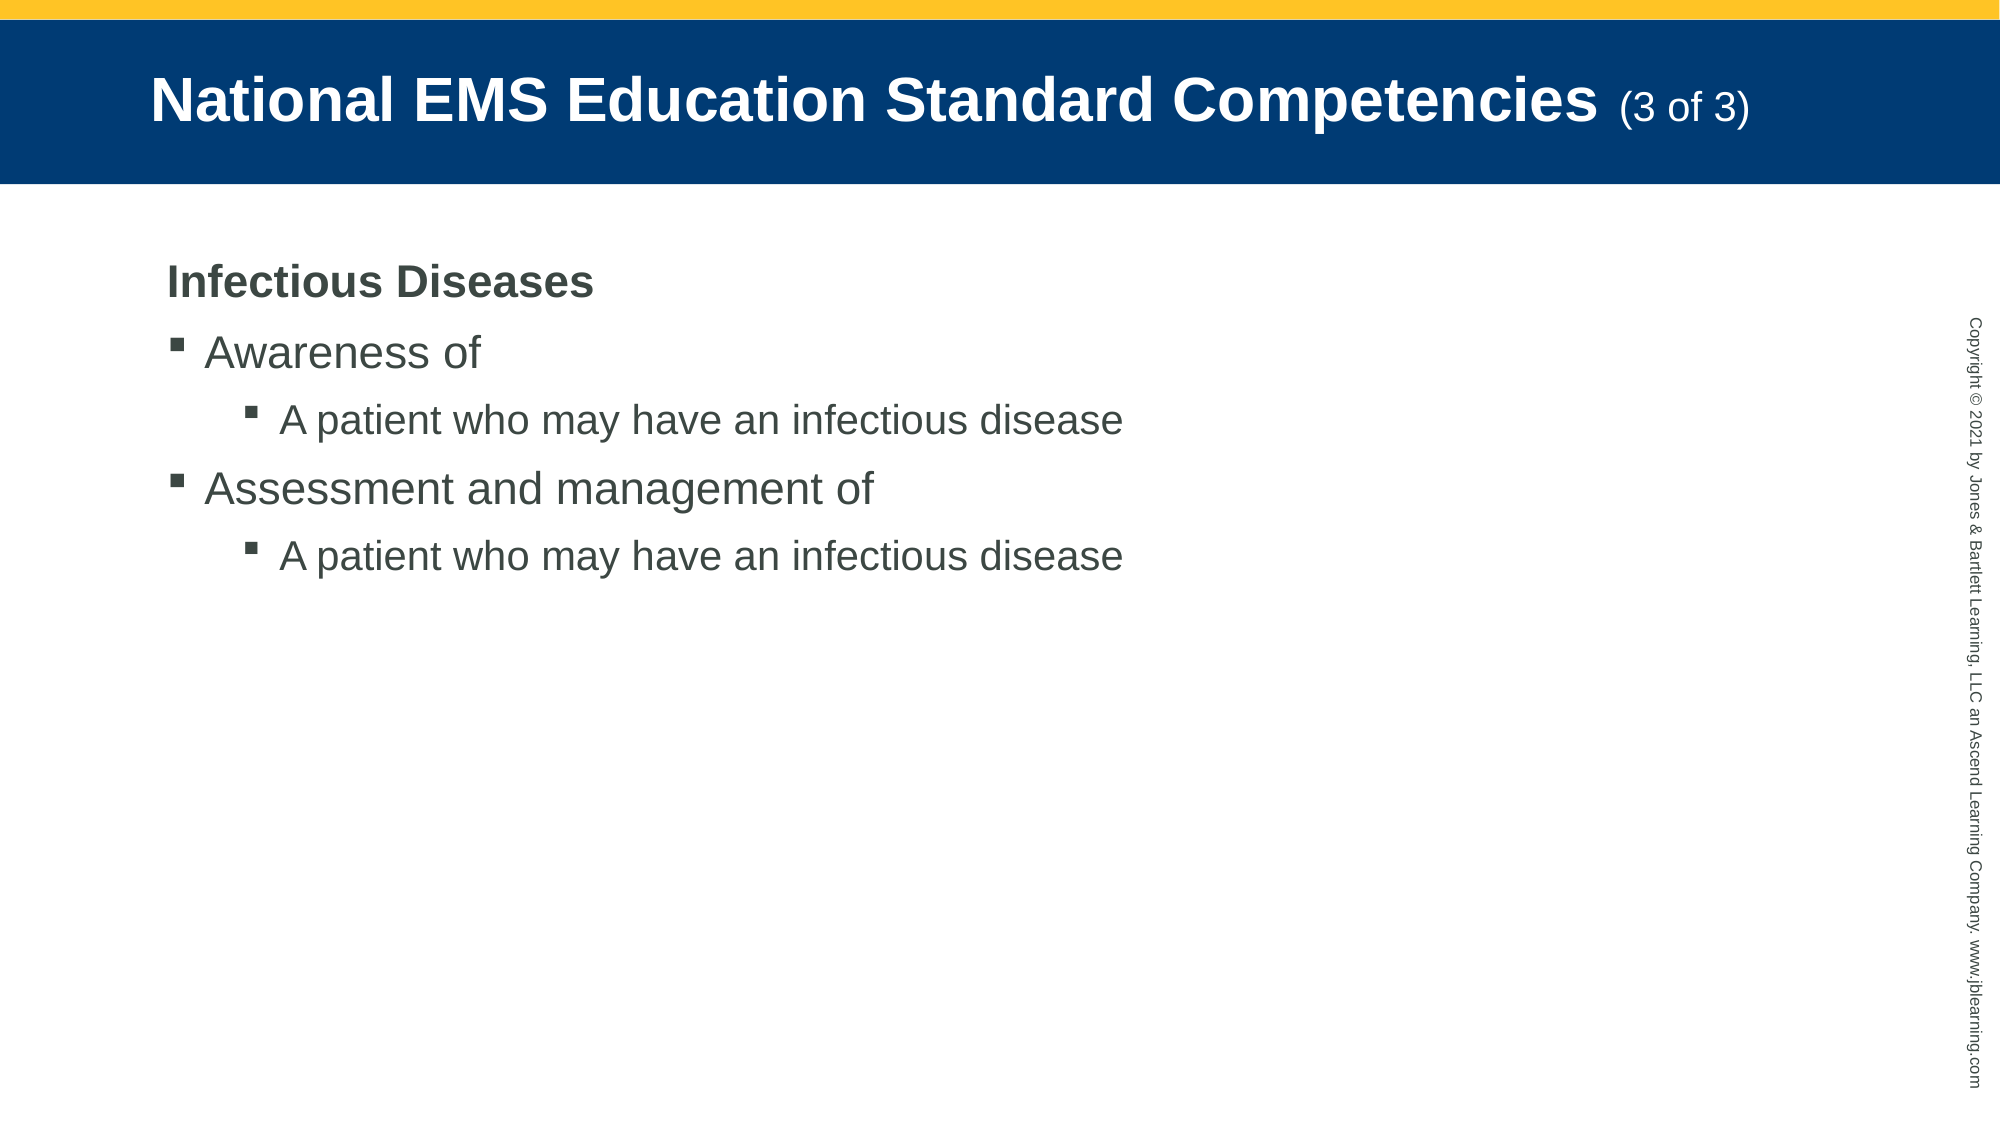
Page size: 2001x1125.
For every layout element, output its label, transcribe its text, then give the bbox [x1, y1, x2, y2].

title National EMS Education Standard Competencies (3 of 3) [0, 20, 2000, 185]
list Infectious Diseases Awareness of A patient who may have an infectious disease Assessment and management of A patient who may have an infectious disease [151, 244, 1840, 1016]
